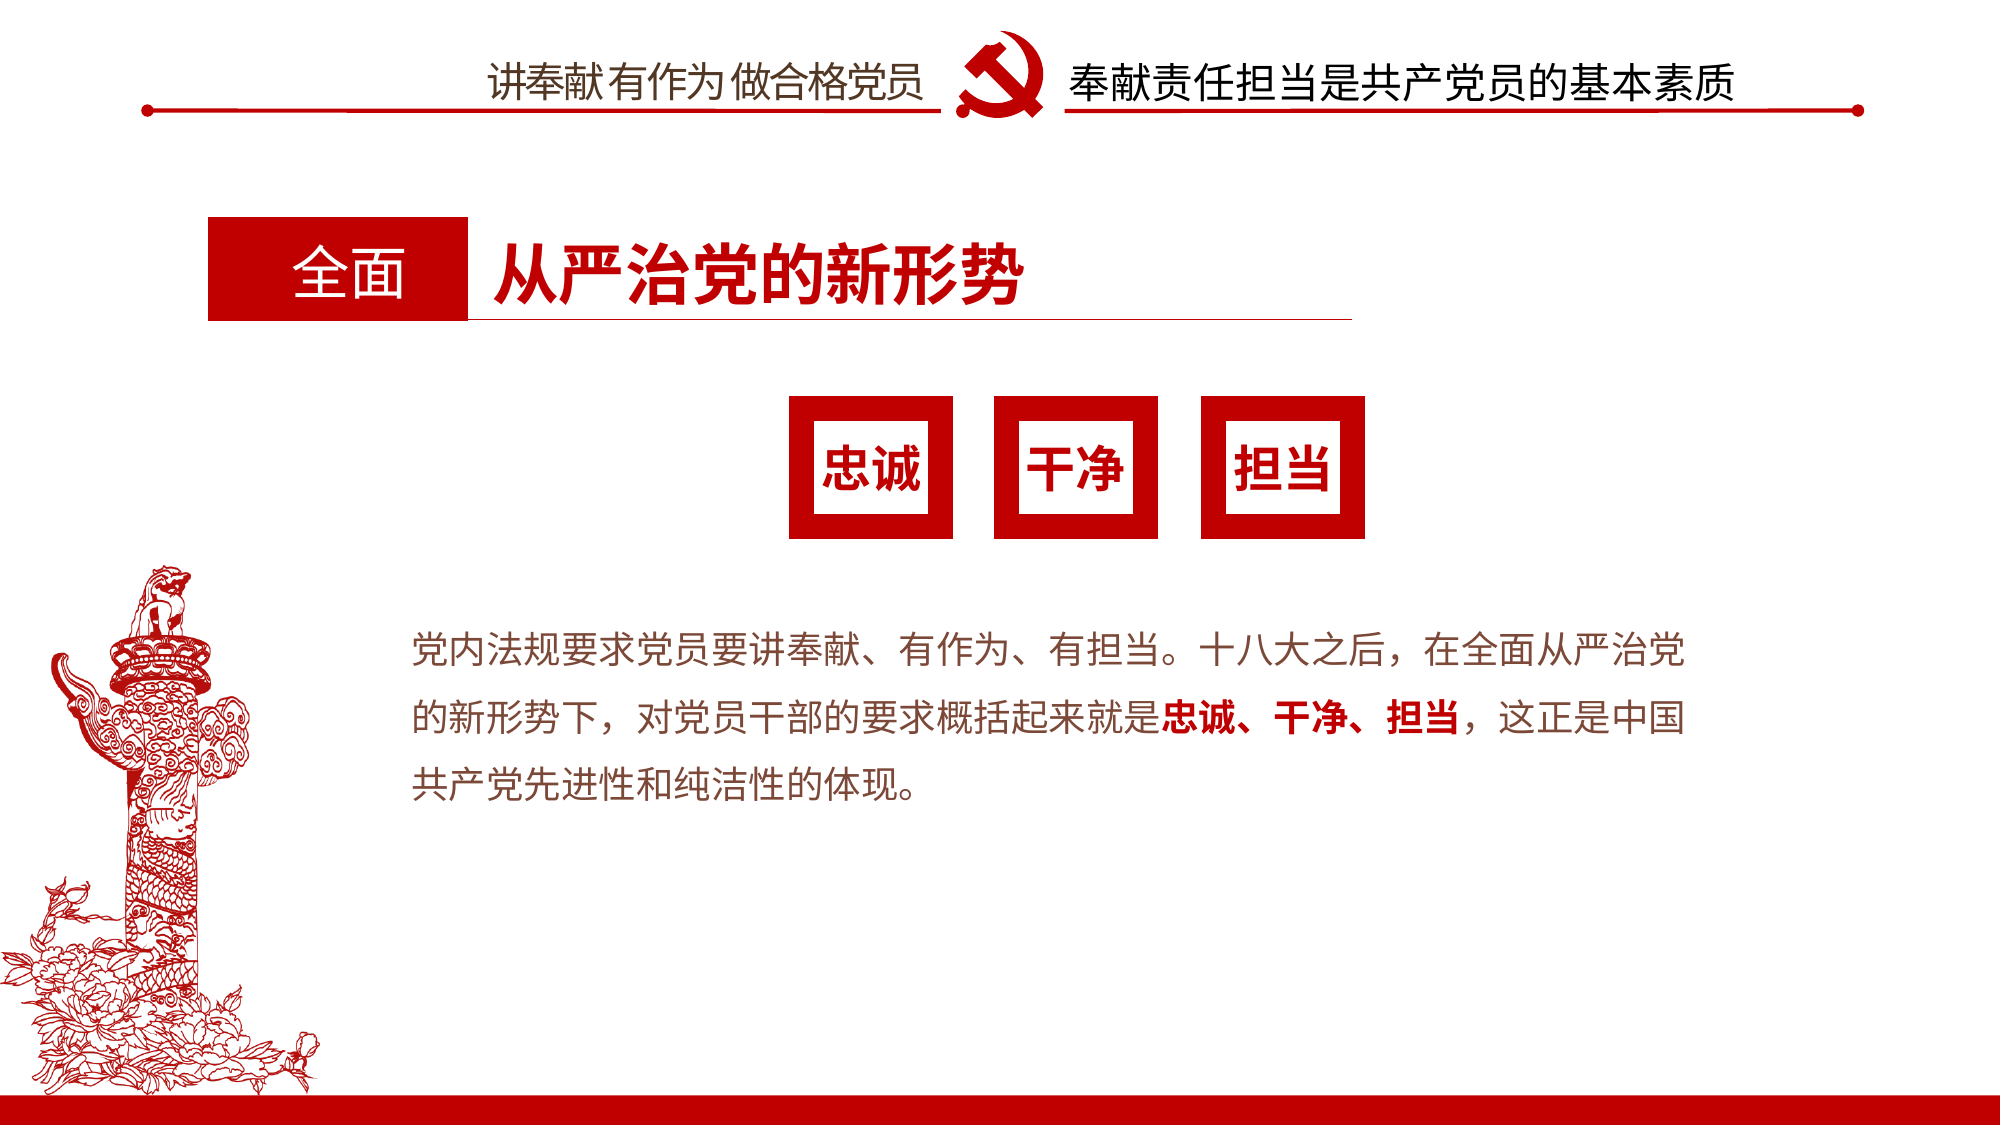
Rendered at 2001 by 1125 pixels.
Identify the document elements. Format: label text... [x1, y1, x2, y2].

text_box 忠诚 [801, 407, 942, 528]
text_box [209, 217, 478, 320]
picture [0, 565, 320, 1096]
text_box 奉献责任担当是共产党员的基本素质 [1053, 49, 1955, 115]
text_box 担当 [1213, 407, 1353, 528]
text_box 干净 [1005, 407, 1146, 528]
text_box 从严治党的新形势 [478, 244, 1331, 302]
text_box 党内法规要求党员要讲奉献、有作为、有担当。十八大之后，在全面从严治党的新形势下，对党员干部的要求概括起来就是忠诚、干净、担当，这正是中国共产党先进性和纯洁性的体现。 [396, 596, 1712, 814]
